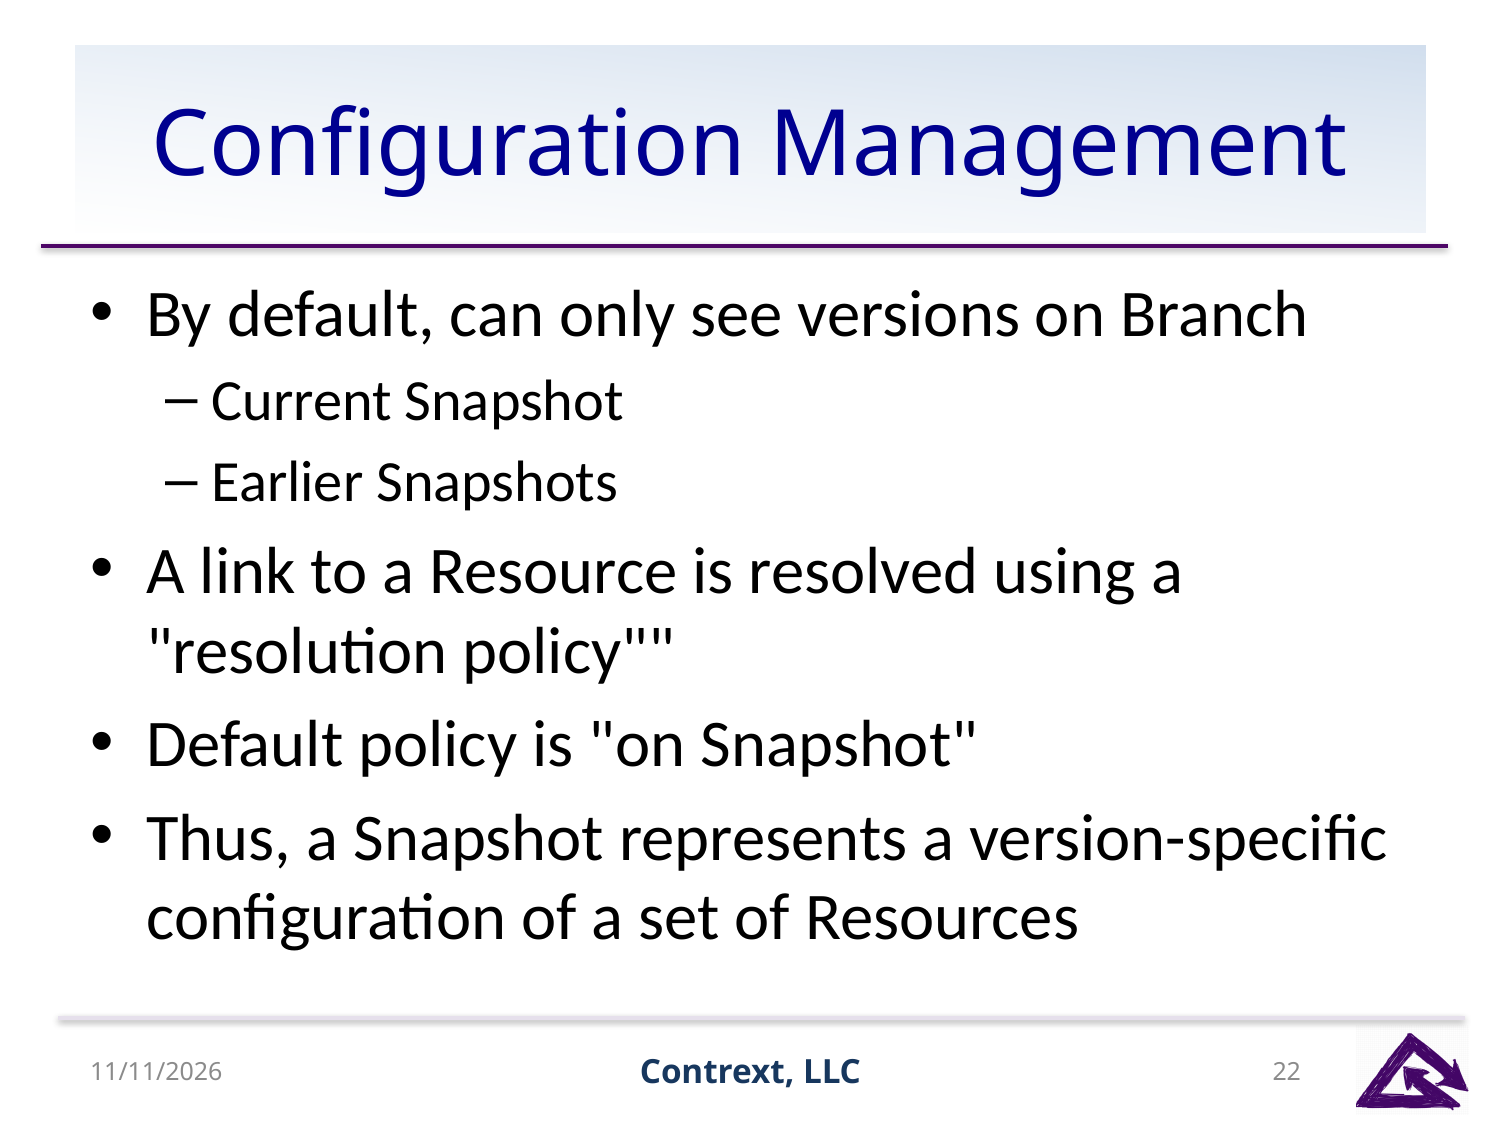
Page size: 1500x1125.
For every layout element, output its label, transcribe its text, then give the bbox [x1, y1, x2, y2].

list By default, can only see versions on Branch Current Snapshot Earlier Snapshots A link to a Resource is resolved using a "resolution policy"" Default policy is "on Snapshot" Thus, a Snapshot represents a version-specific configuration of a set of Resources [75, 262, 1425, 1005]
picture [1356, 1025, 1469, 1115]
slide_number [75, 1042, 425, 1103]
title Configuration Management [75, 45, 1425, 233]
slide_number 22 [1074, 1042, 1316, 1103]
footer Contrext, LLC [471, 1042, 1030, 1103]
